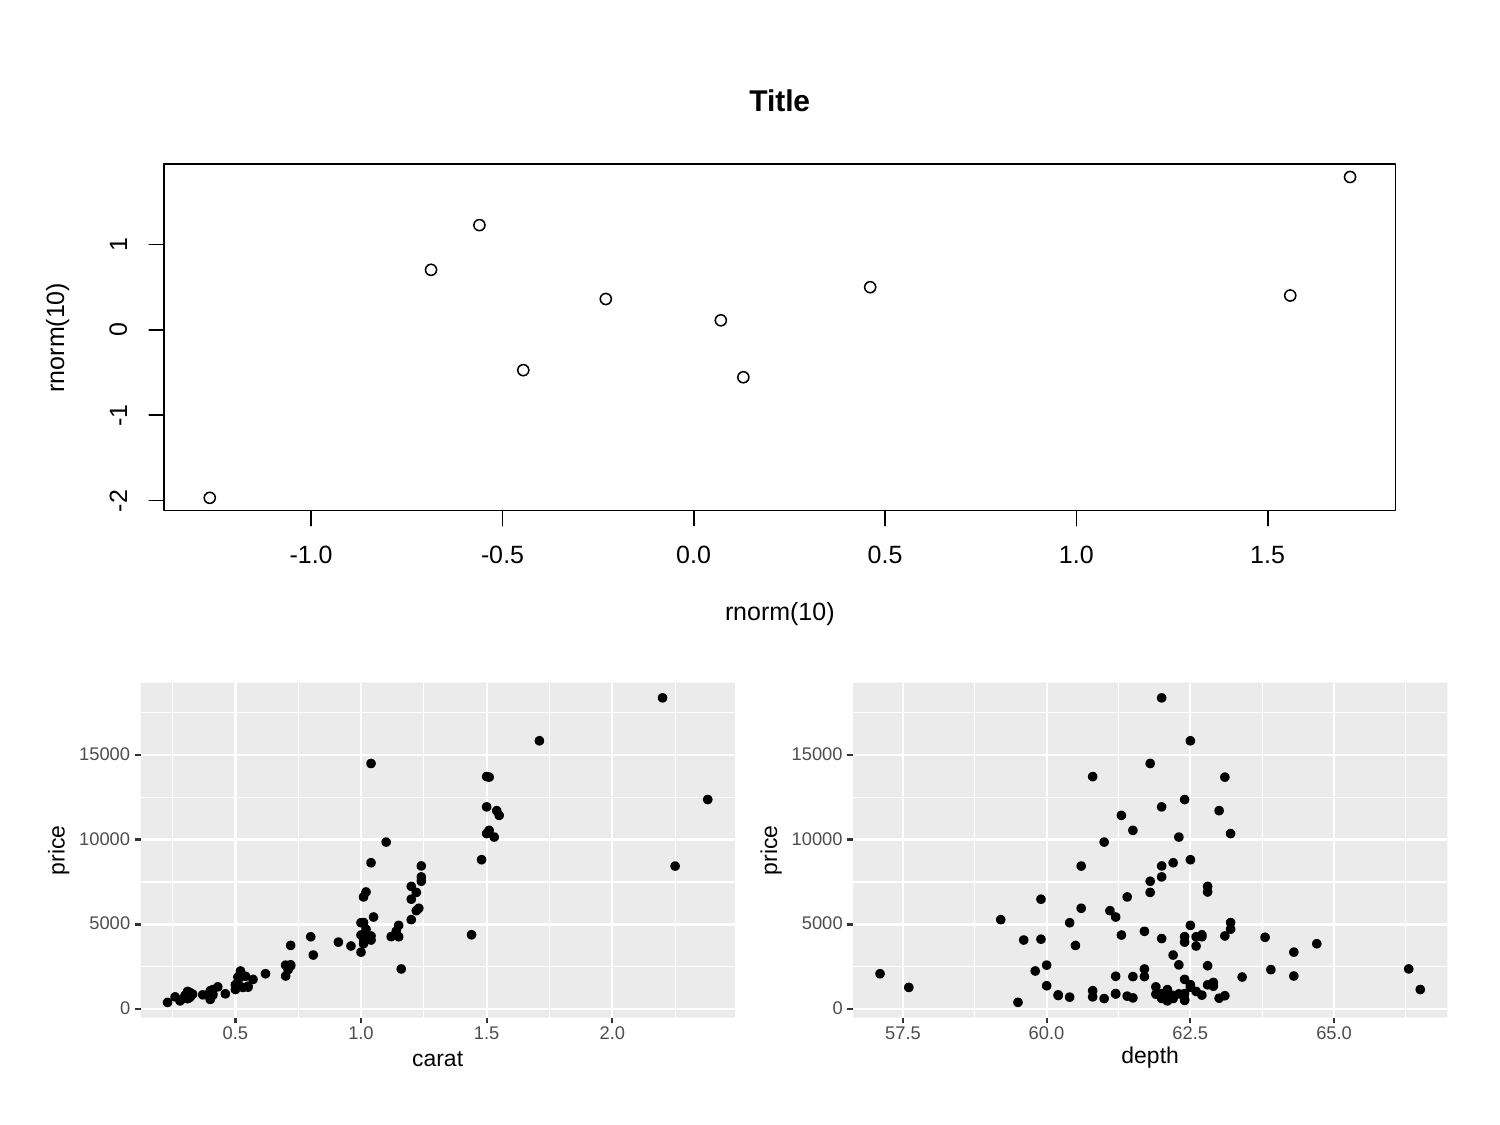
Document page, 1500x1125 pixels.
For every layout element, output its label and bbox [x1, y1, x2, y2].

text_box [40, 671, 747, 1084]
text_box [753, 671, 1459, 1084]
text_box [41, 41, 1459, 664]
